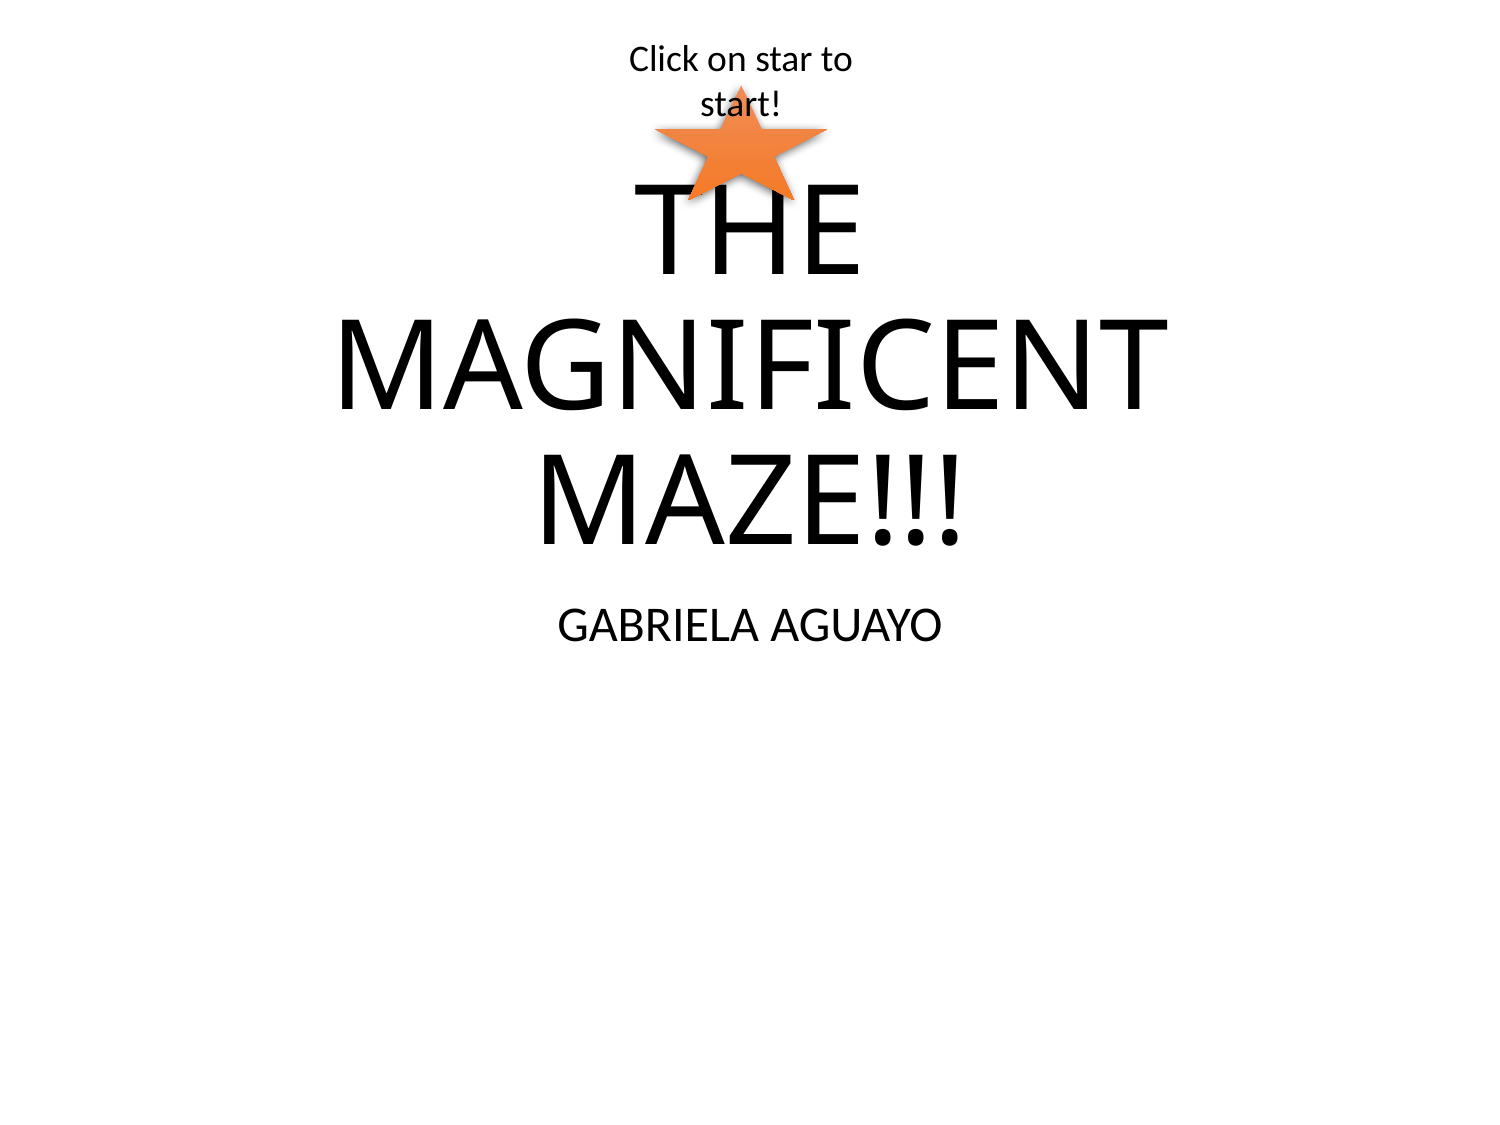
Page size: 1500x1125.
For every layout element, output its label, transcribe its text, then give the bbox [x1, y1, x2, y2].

text_box [660, 132, 822, 201]
text_box Click on star to start! [580, 26, 902, 132]
title THE MAGNIFICENT MAZE!!! [187, 285, 1313, 580]
subtitle GABRIELA AGUAYO [187, 590, 1313, 863]
